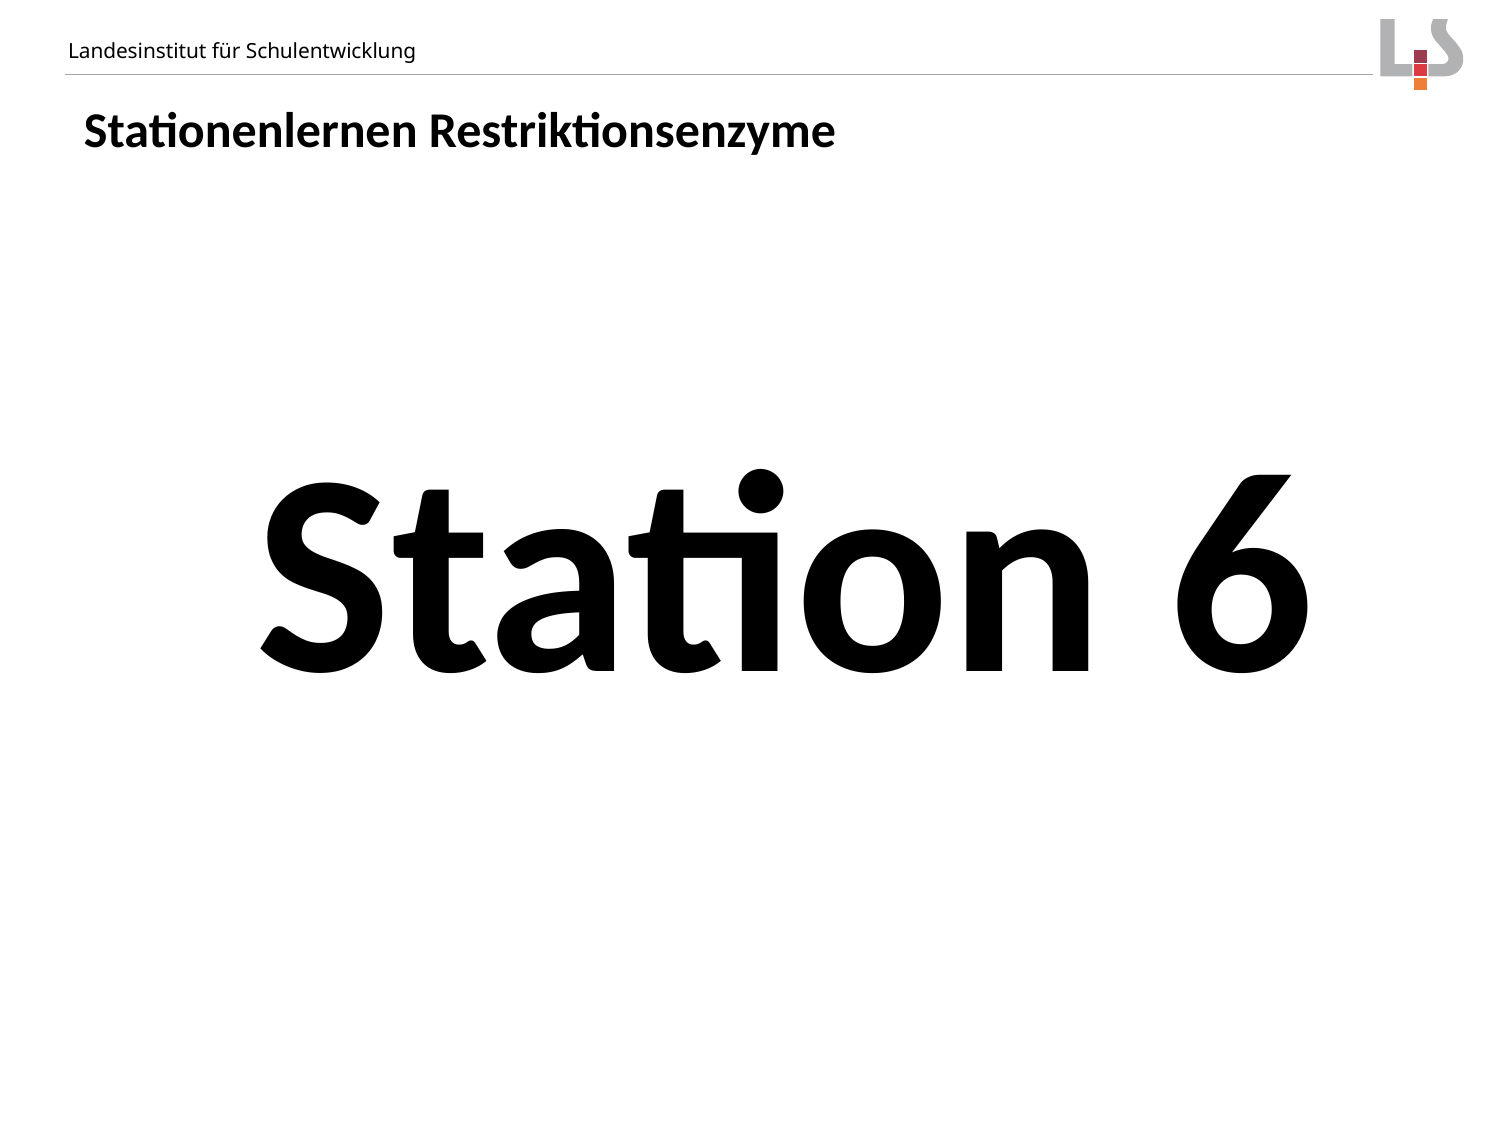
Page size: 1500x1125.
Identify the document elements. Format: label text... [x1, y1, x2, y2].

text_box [52, 18, 1464, 91]
text_box Stationenlernen Restriktionsenzyme [69, 99, 852, 166]
text_box Station 6 [240, 376, 1331, 736]
